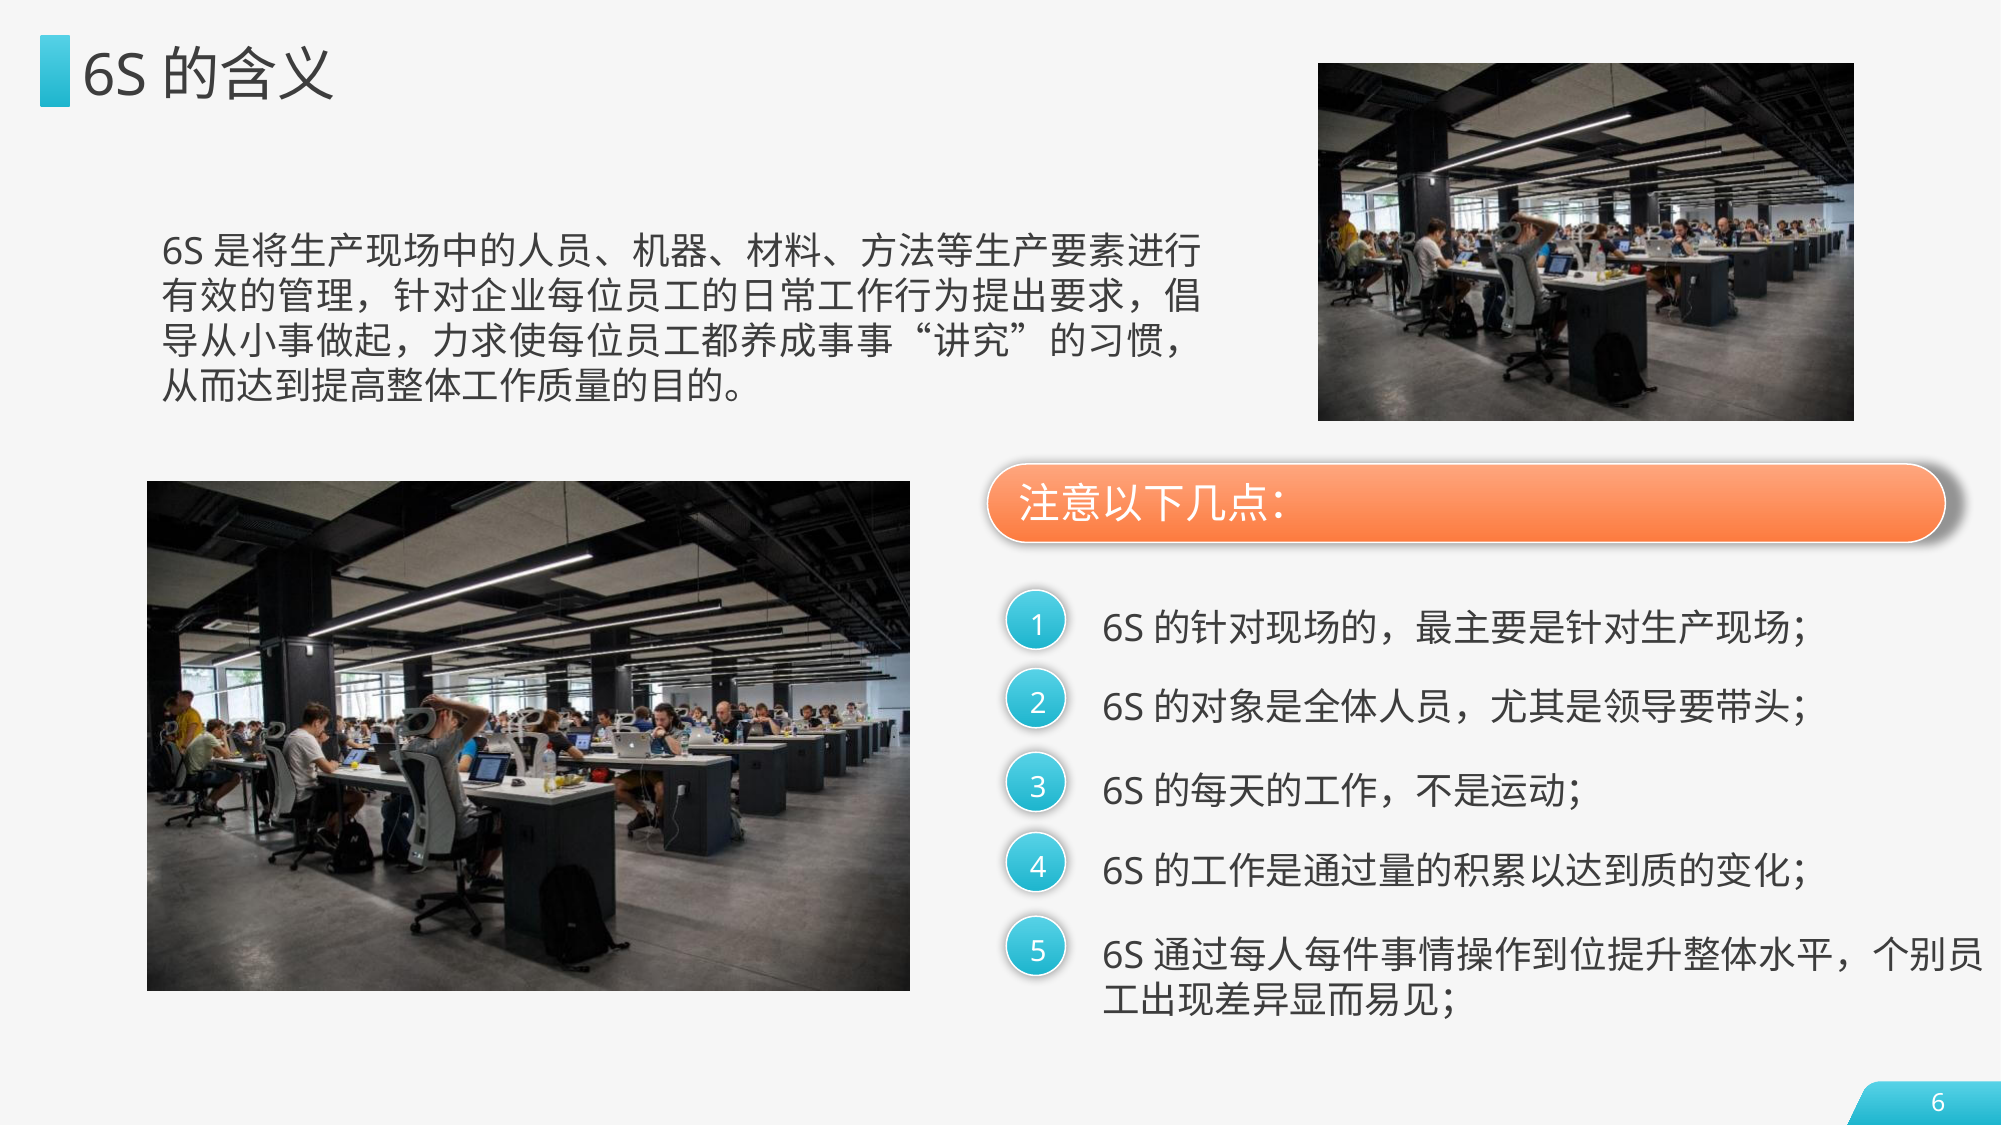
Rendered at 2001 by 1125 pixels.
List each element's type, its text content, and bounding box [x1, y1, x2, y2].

text_box 6S的每天的工作，不是运动； [1087, 759, 2001, 819]
text_box 6S的对象是全体人员，尤其是领导要带头； [1087, 675, 2001, 736]
text_box 4 [1006, 832, 1066, 892]
text_box [40, 35, 70, 107]
text_box 6S通过每人每件事情操作到位提升整体水平，个别员工出现差异显而易见； [1087, 923, 2001, 1028]
text_box 2 [1006, 668, 1066, 728]
text_box 1 [1006, 590, 1066, 650]
text_box 6S的含义 [82, 36, 1120, 107]
text_box 3 [1006, 752, 1066, 812]
text_box 6S是将生产现场中的人员、机器、材料、方法等生产要素进行有效的管理，针对企业每位员工的日常工作行为提出要求，倡导从小事做起，力求使每位员工都养成事事“讲究”的习惯，从而达到提高整体工作质量的目的。 [147, 219, 1219, 415]
text_box 6S的针对现场的，最主要是针对生产现场； [1087, 596, 2001, 657]
picture [147, 481, 910, 991]
picture [1317, 63, 1854, 421]
text_box 6S的工作是通过量的积累以达到质的变化； [1087, 839, 2001, 900]
text_box 5 [1006, 916, 1066, 976]
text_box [987, 463, 1946, 543]
